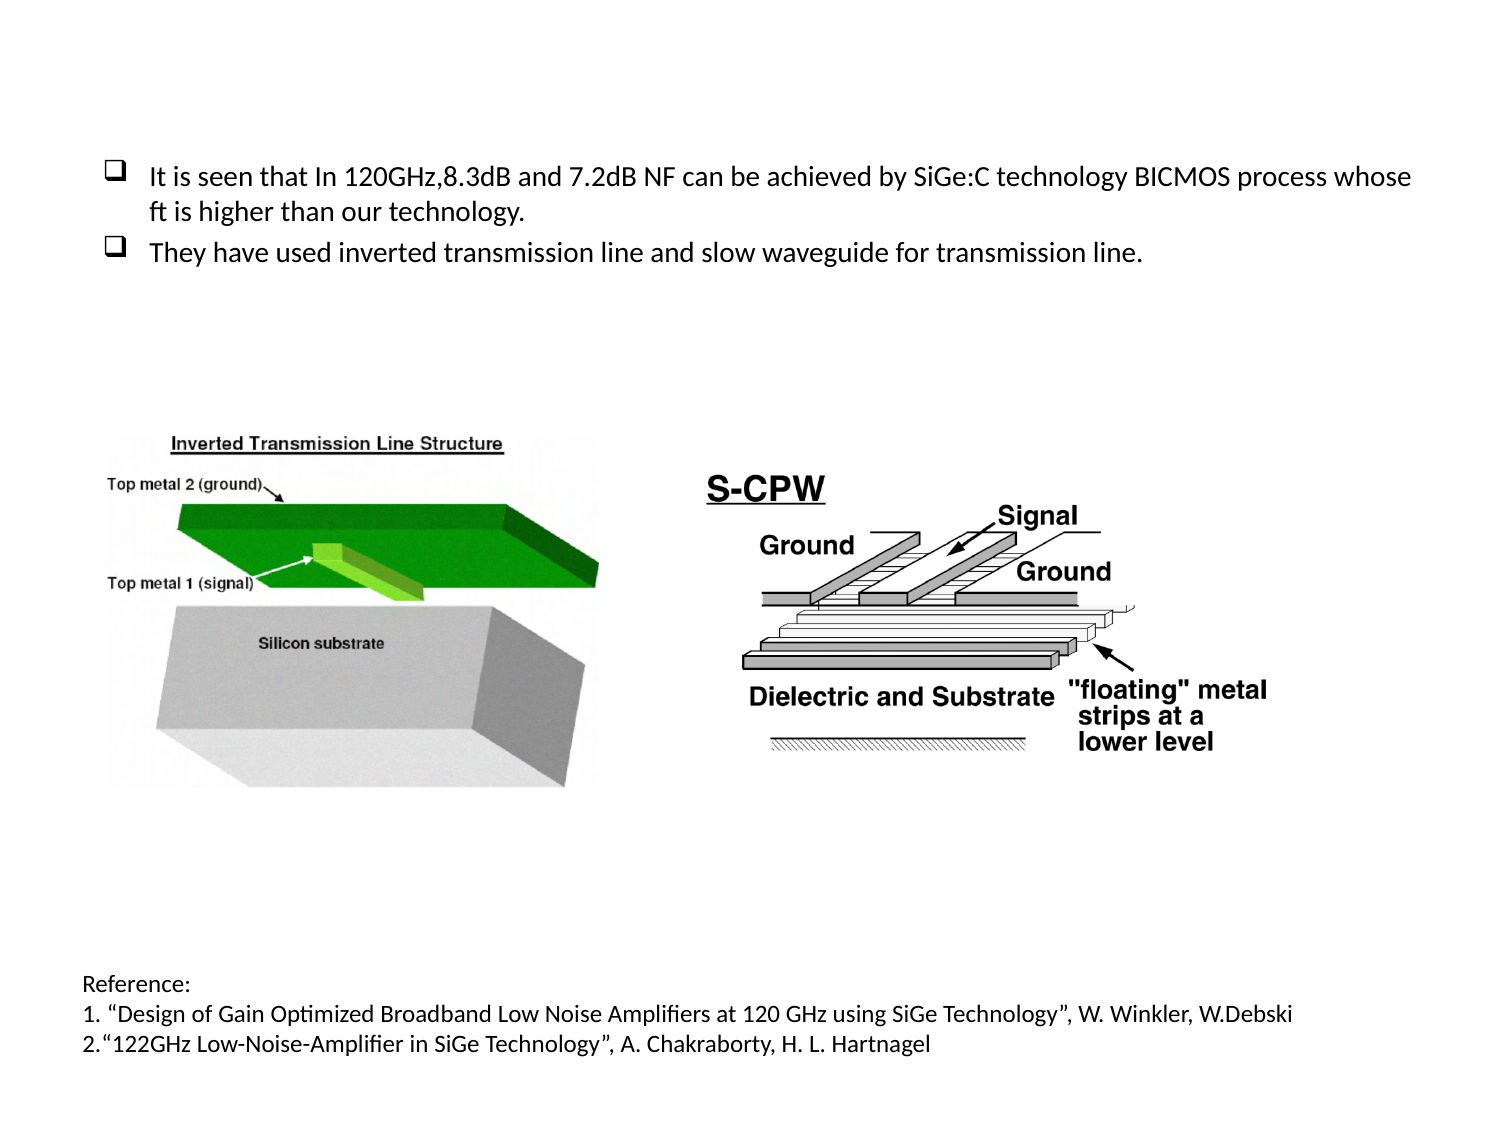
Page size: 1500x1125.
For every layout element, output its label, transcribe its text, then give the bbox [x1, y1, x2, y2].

text_box Reference: “Design of Gain Optimized Broadband Low Noise Amplifiers at 120 GHz using SiGe Technology”, W. Winkler, W.Debski “122GHz Low-Noise-Amplifier in SiGe Technology”, A. Chakraborty, H. L. Hartnagel [67, 960, 1311, 1095]
picture [699, 468, 1277, 757]
picture [102, 424, 609, 801]
